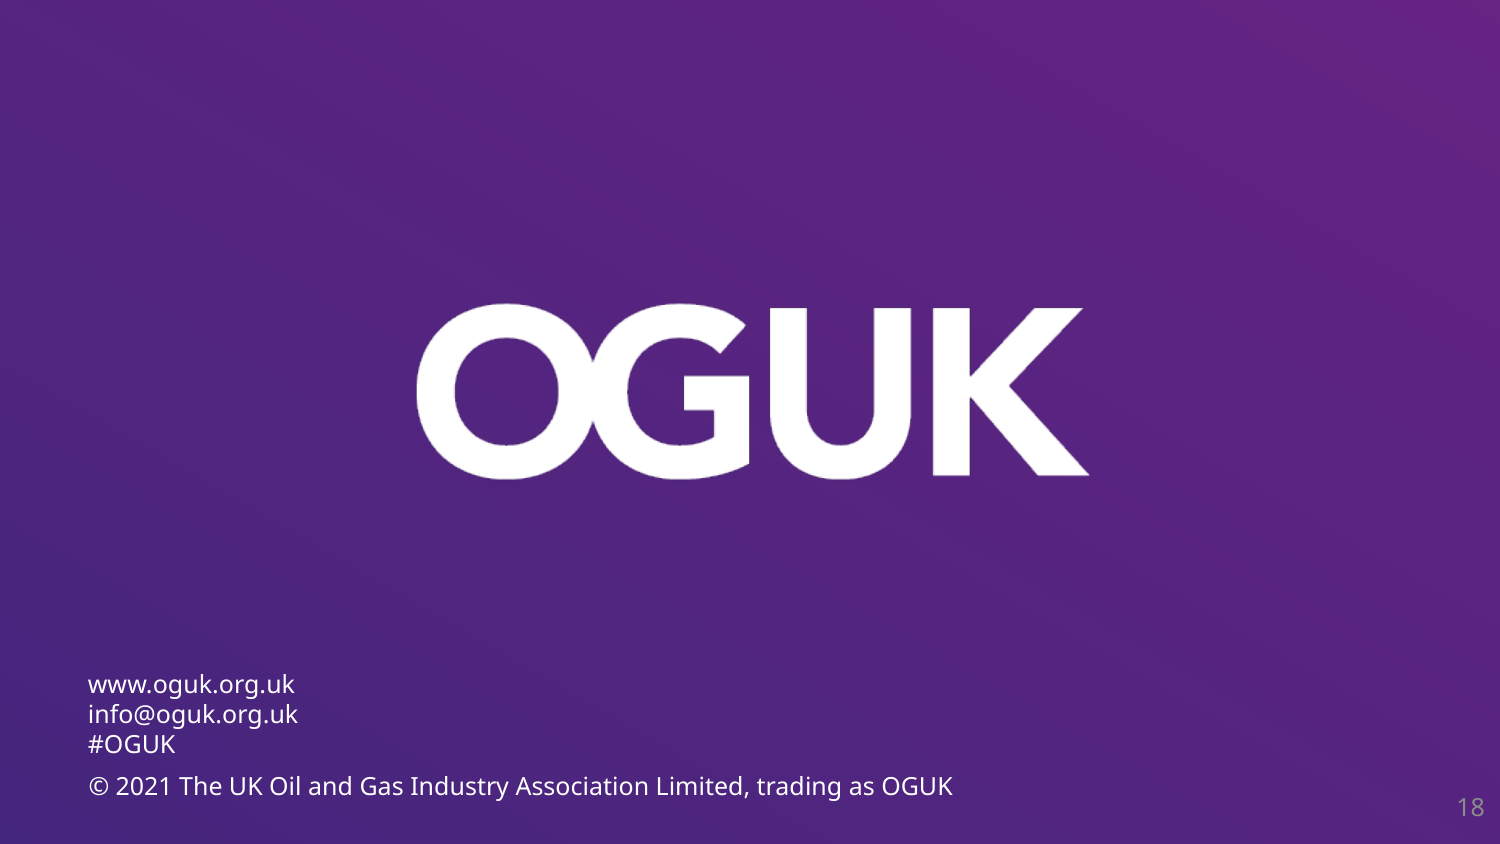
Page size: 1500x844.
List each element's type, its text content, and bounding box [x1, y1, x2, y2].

picture [85, 174, 1402, 657]
slide_number 18 [1440, 800, 1500, 818]
